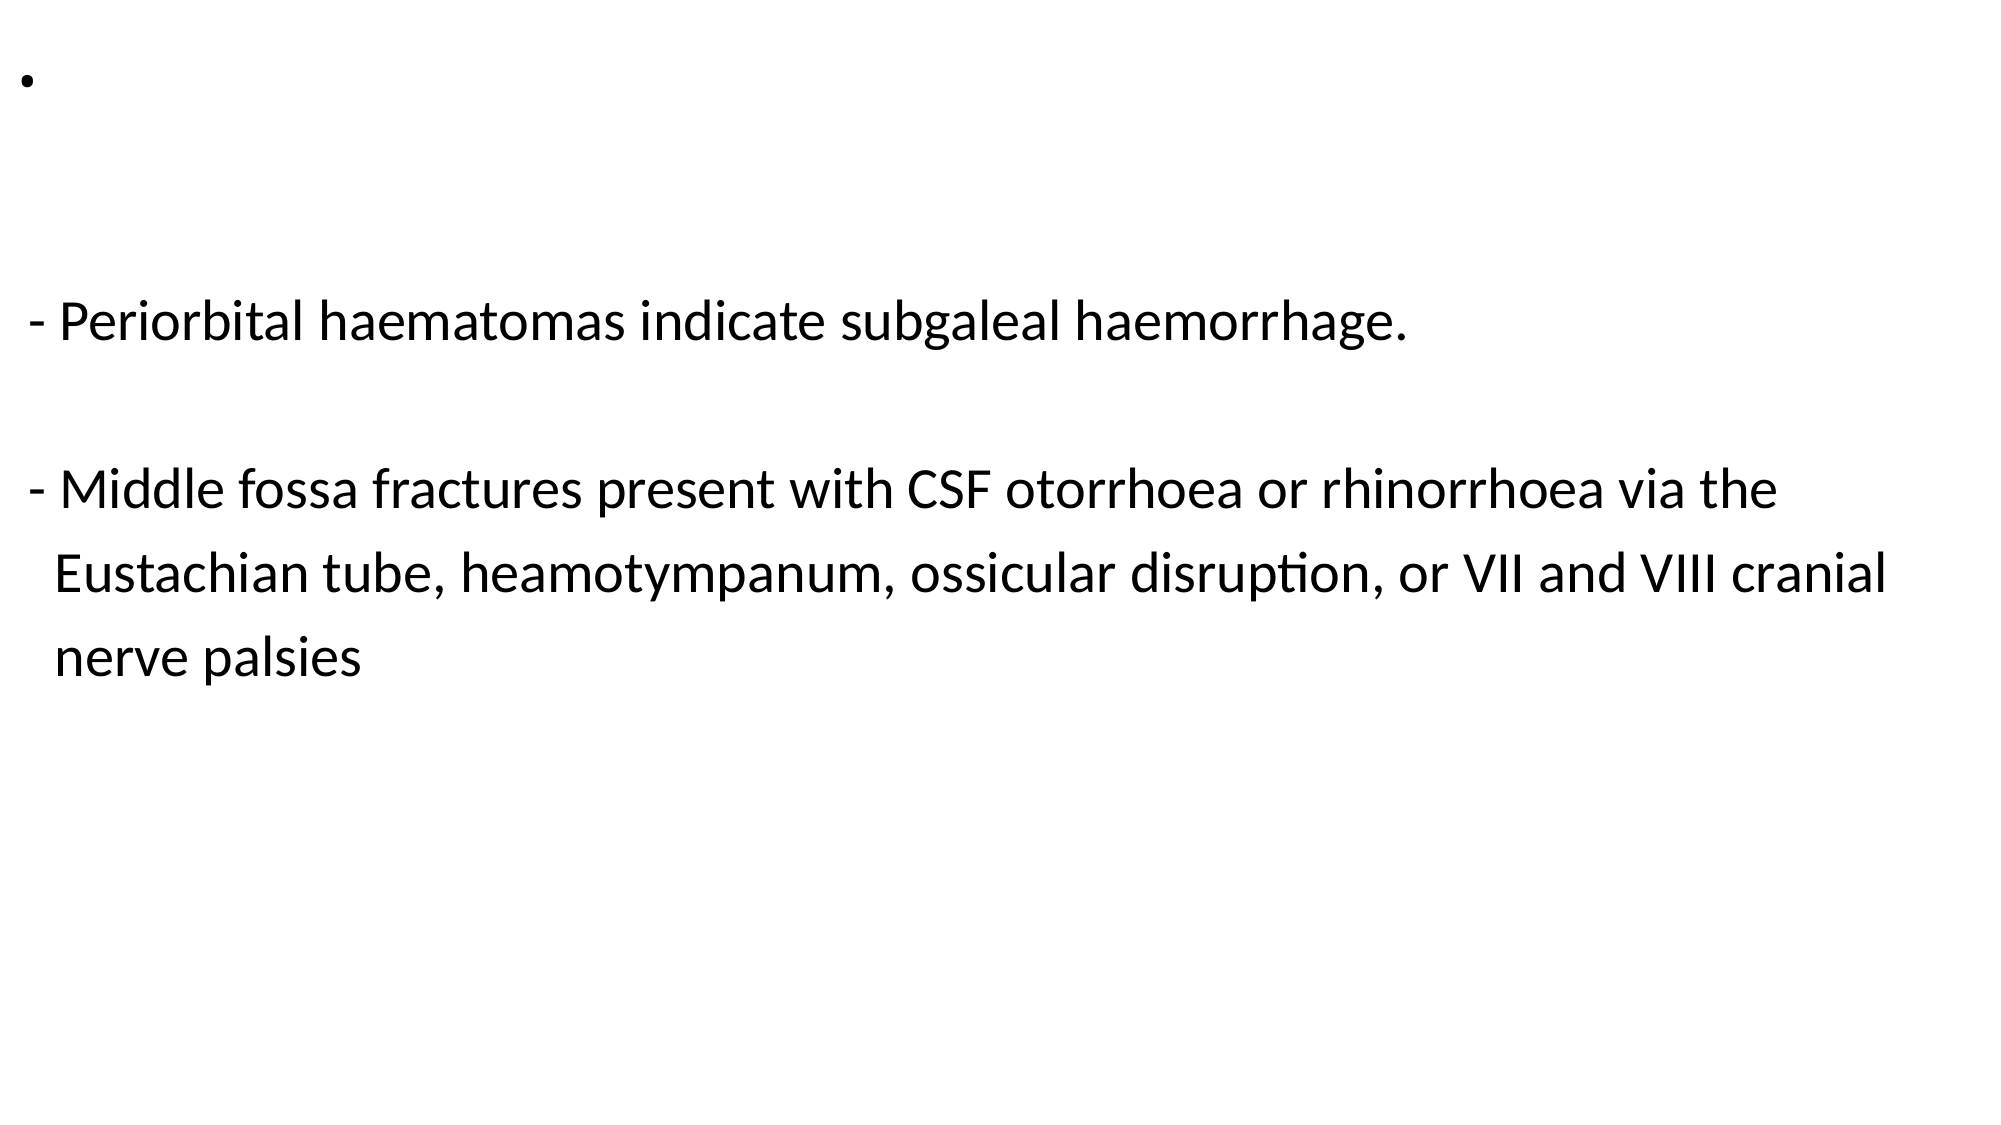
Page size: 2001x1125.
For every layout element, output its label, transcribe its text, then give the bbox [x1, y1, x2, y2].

list - Periorbital haematomas indicate subgaleal haemorrhage. - Middle fossa fractures present with CSF otorrhoea or rhinorrhoea via the Eustachian tube, heamotympanum, ossicular disruption, or VII and VIII cranial nerve palsies [0, 192, 2000, 1125]
title . [0, 0, 1863, 115]
